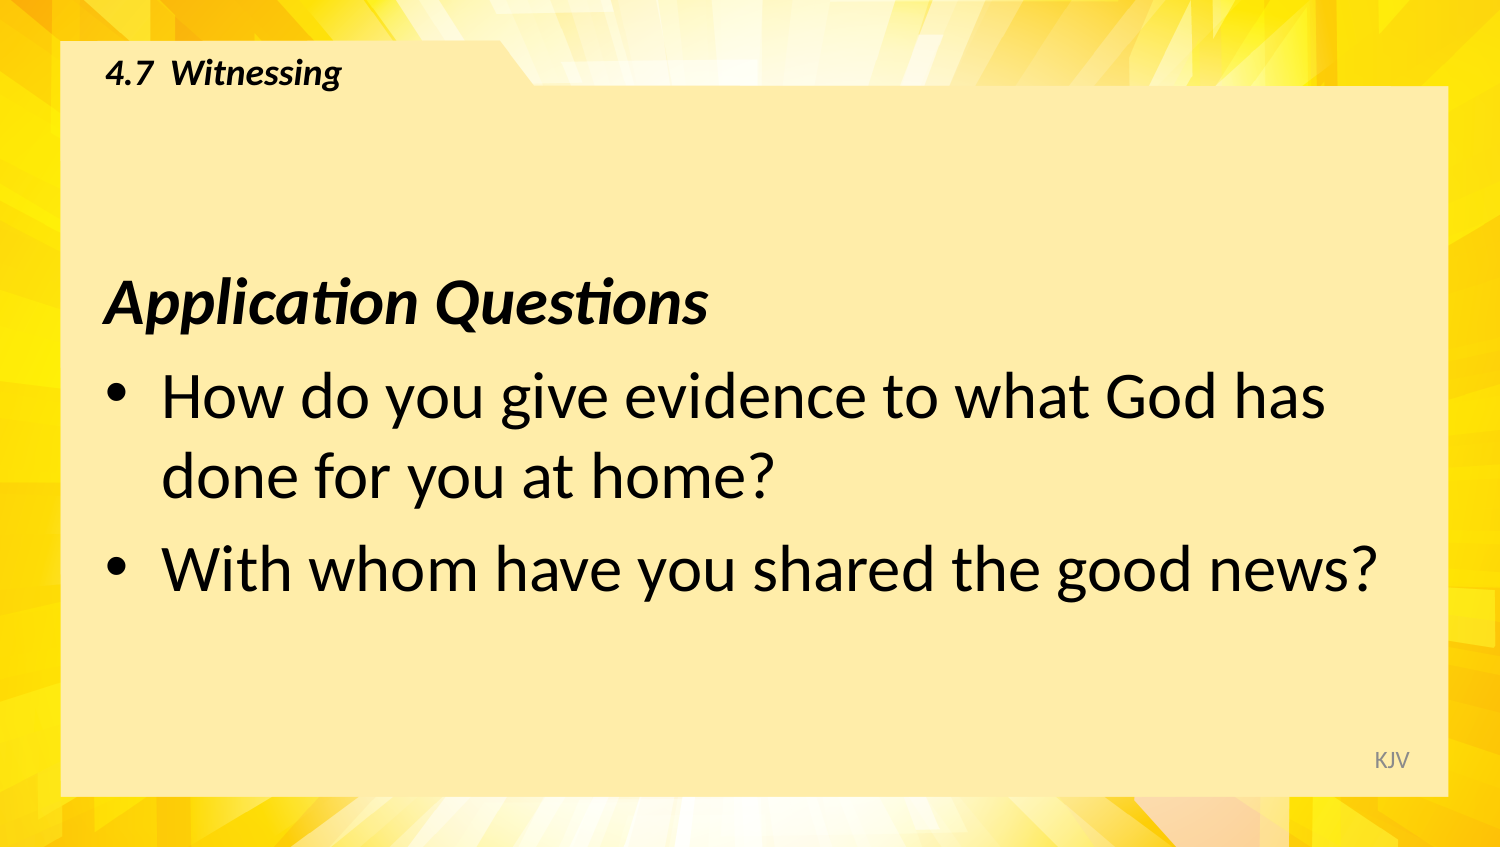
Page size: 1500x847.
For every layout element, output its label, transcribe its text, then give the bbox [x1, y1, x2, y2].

footer KJV [950, 736, 1425, 782]
title 4.7 Witnessing [89, 33, 1420, 108]
list Application Questions How do you give evidence to what God has done for you at home? With whom have you shared the good news? [89, 141, 1403, 722]
picture [0, 0, 1500, 847]
